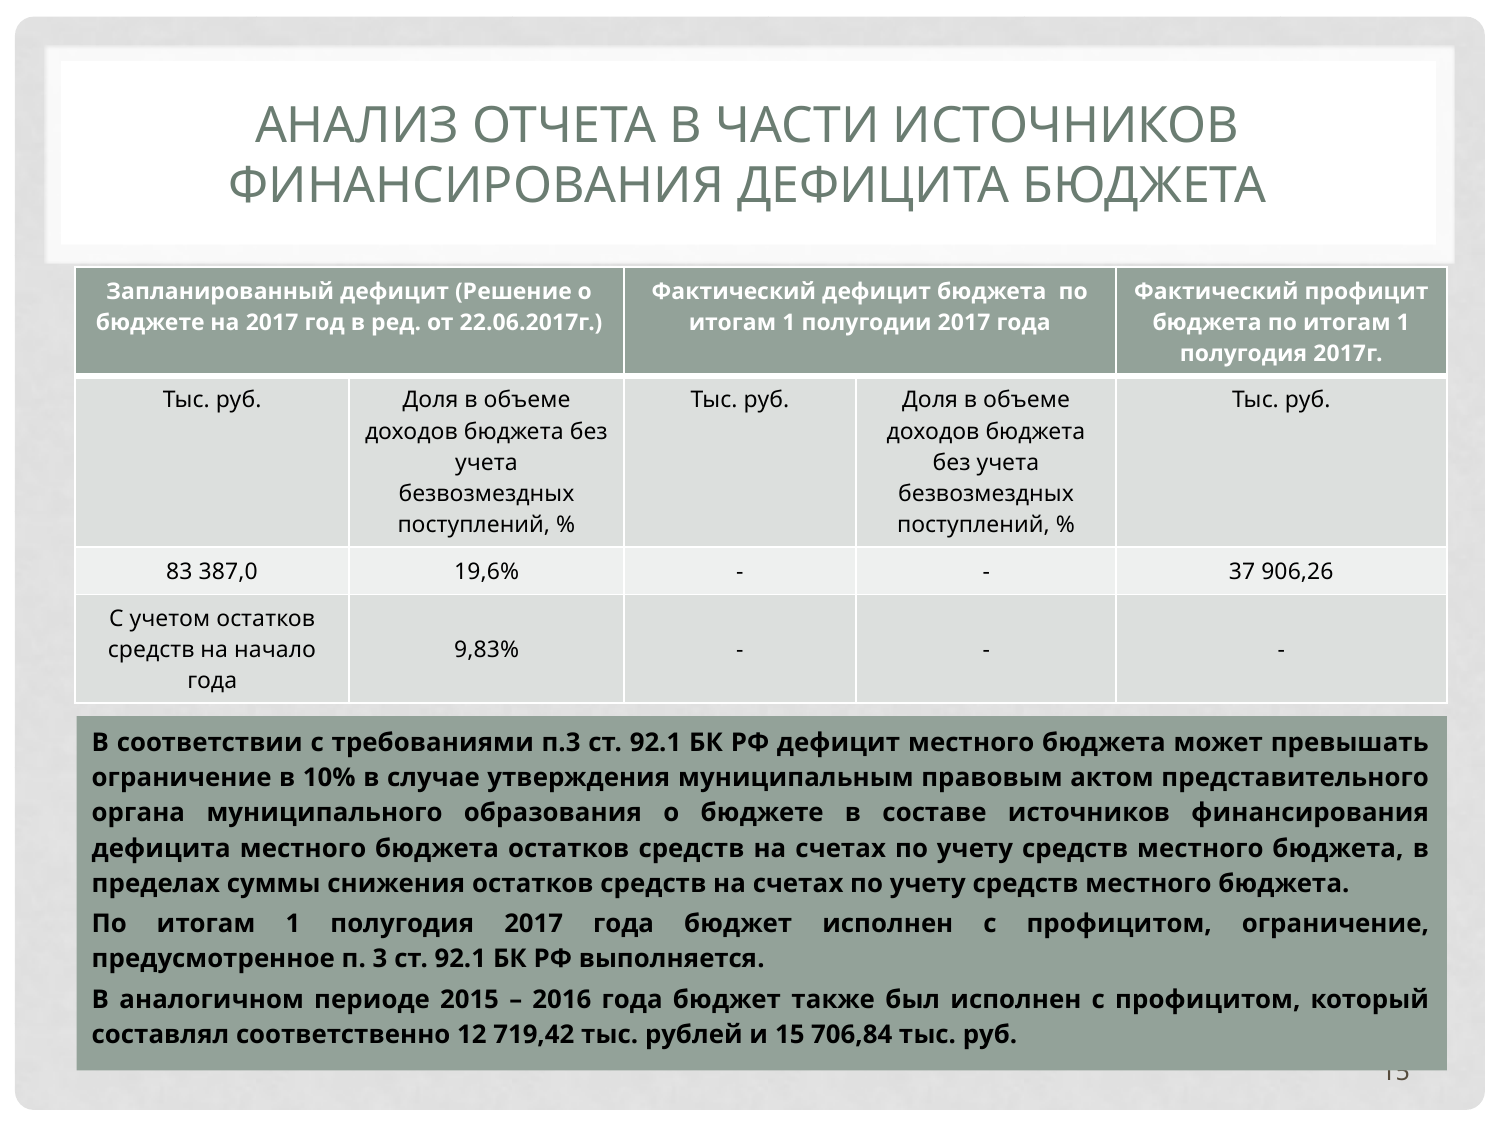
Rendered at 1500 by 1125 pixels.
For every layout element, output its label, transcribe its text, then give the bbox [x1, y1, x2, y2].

table_cell 83 387,0 [76, 548, 348, 594]
table_cell - [857, 548, 1115, 594]
table_cell - [857, 595, 1115, 702]
text_box В соответствии с требованиями п.3 ст. 92.1 БК РФ дефицит местного бюджета может превышать ограничение в 10% в случае утверждения муниципальным правовым актом представительного органа муниципального образования о бюджете в составе источников финансирования дефицита местного бюджета остатков средств на счетах по учету средств местного бюджета, в пределах суммы снижения остатков средств на счетах по учету средств местного бюджета. По итогам 1 полугодия 2017 года бюджет исполнен с профицитом, ограничение, предусмотренное п. 3 ст. 92.1 БК РФ выполняется. В аналогичном периоде 2015 – 2016 года бюджет также был исполнен с профицитом, который составлял соответственно 12 719,42 тыс. рублей и 15 706,84 тыс. руб. [76, 716, 1447, 1071]
table_cell - [625, 548, 855, 594]
table_cell 9,83% [350, 595, 623, 702]
table_cell Тыс. руб. [76, 379, 348, 546]
table_cell - [1117, 595, 1446, 702]
table_cell Тыс. руб. [1117, 379, 1446, 546]
slide_number 15 [1074, 1071, 1425, 1103]
table_cell 19,6% [350, 548, 623, 594]
table_cell 37 906,26 [1117, 548, 1446, 594]
table_header Запланированный дефицит (Решение о бюджете на 2017 год в ред. от 22.06.2017г.) [76, 268, 623, 373]
table_cell Доля в объеме доходов бюджета без учета безвозмездных поступлений, % [350, 379, 623, 546]
table_cell Доля в объеме доходов бюджета без учета безвозмездных поступлений, % [857, 379, 1115, 546]
table_cell Тыс. руб. [625, 379, 855, 546]
table_cell - [625, 595, 855, 702]
table_header Фактический профицит бюджета по итогам 1 полугодия 2017г. [1117, 268, 1446, 373]
title Анализ отчета в части источников финансирования дефицита бюджета [69, 66, 1425, 238]
table_cell С учетом остатков средств на начало года [76, 595, 348, 702]
table_header Фактический дефицит бюджета по итогам 1 полугодии 2017 года [625, 268, 1115, 373]
